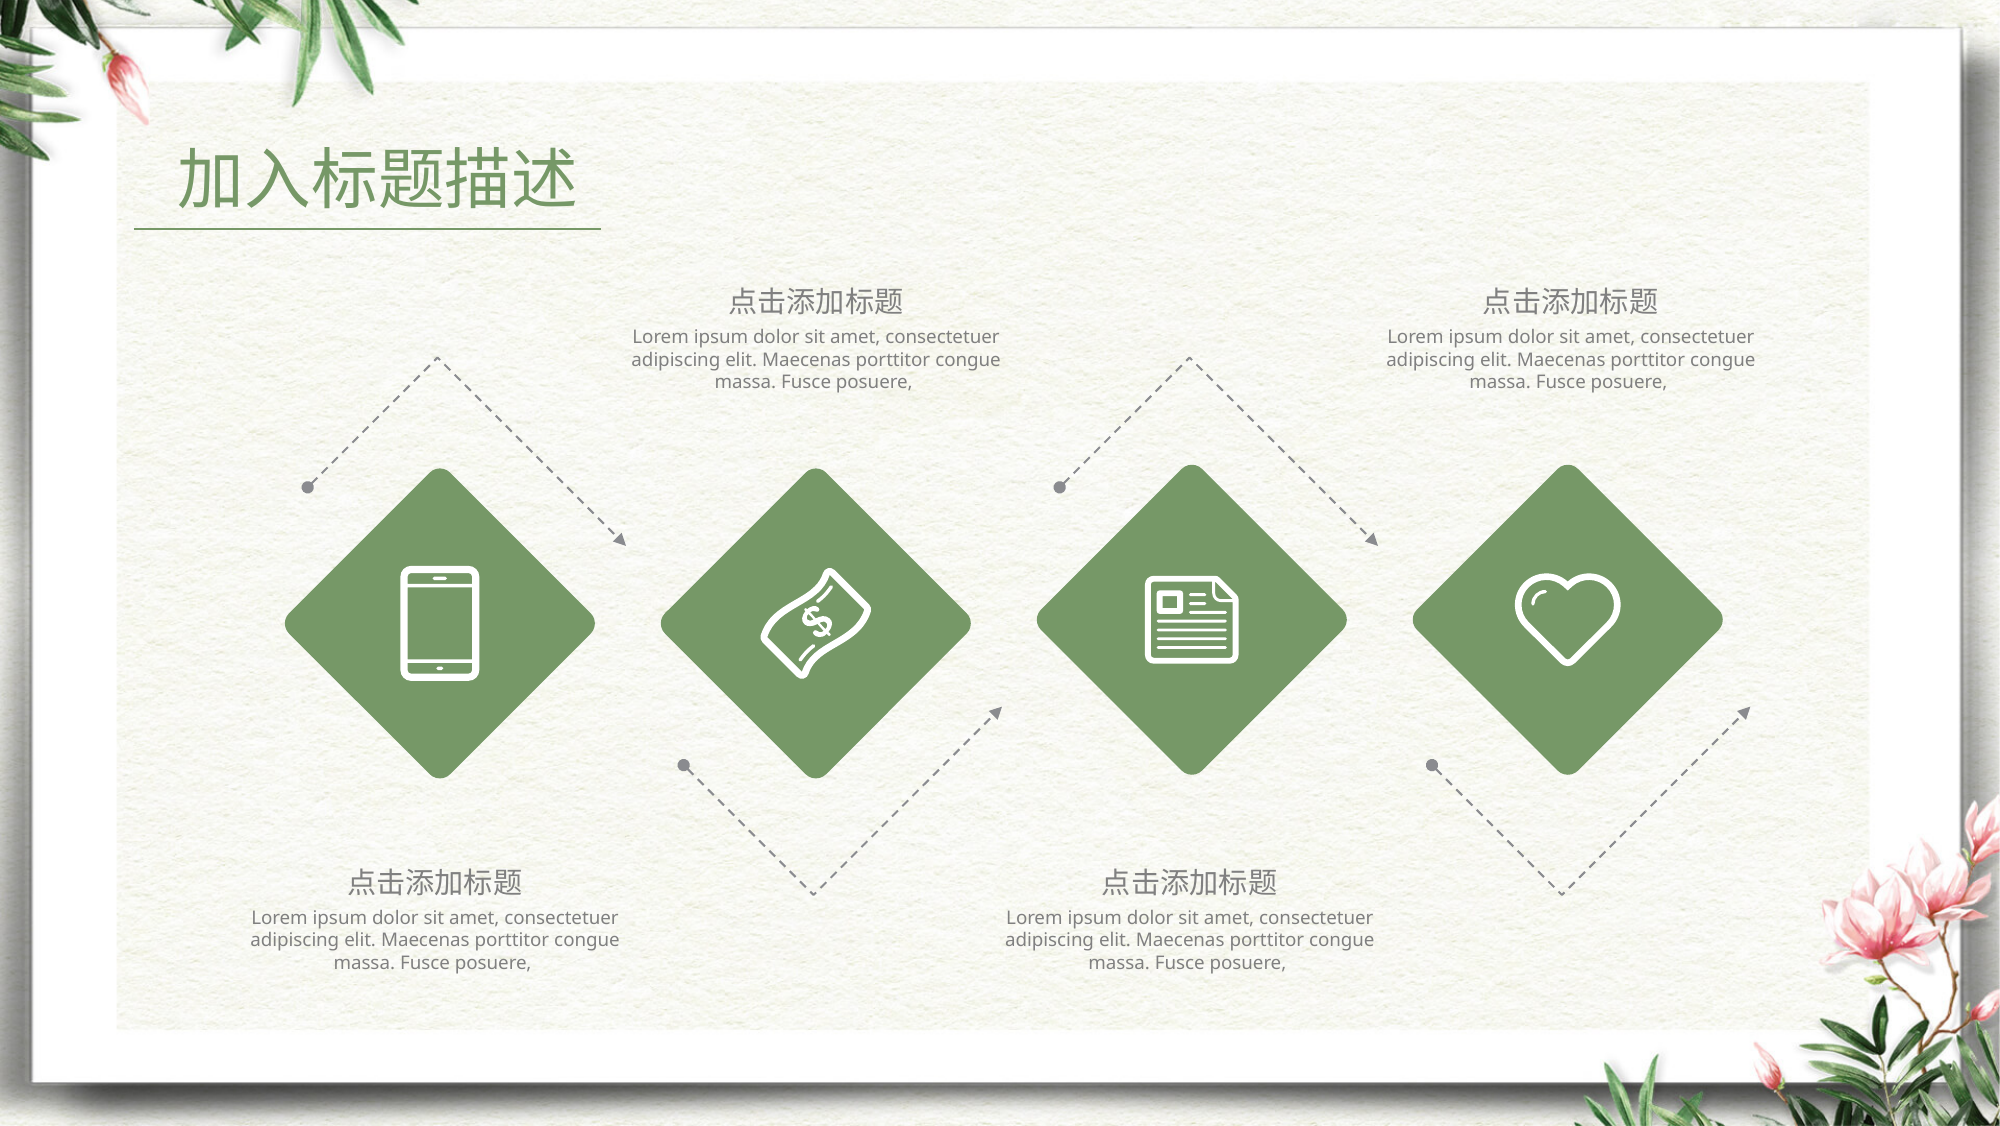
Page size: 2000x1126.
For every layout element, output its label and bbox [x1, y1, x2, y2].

text_box [1410, 462, 1725, 746]
text_box [1351, 276, 1790, 401]
text_box [1034, 503, 1349, 777]
text_box [596, 276, 1035, 401]
text_box [215, 857, 654, 982]
text_box [677, 706, 1002, 898]
text_box [1426, 706, 1751, 898]
text_box [1053, 355, 1378, 546]
text_box [1144, 575, 1239, 664]
text_box [301, 355, 626, 546]
text_box [110, 136, 646, 230]
text_box [970, 857, 1409, 982]
text_box [1514, 573, 1621, 667]
picture [0, 0, 2000, 1126]
text_box [658, 466, 973, 748]
text_box [282, 504, 597, 781]
text_box [400, 565, 480, 682]
text_box [760, 567, 872, 680]
